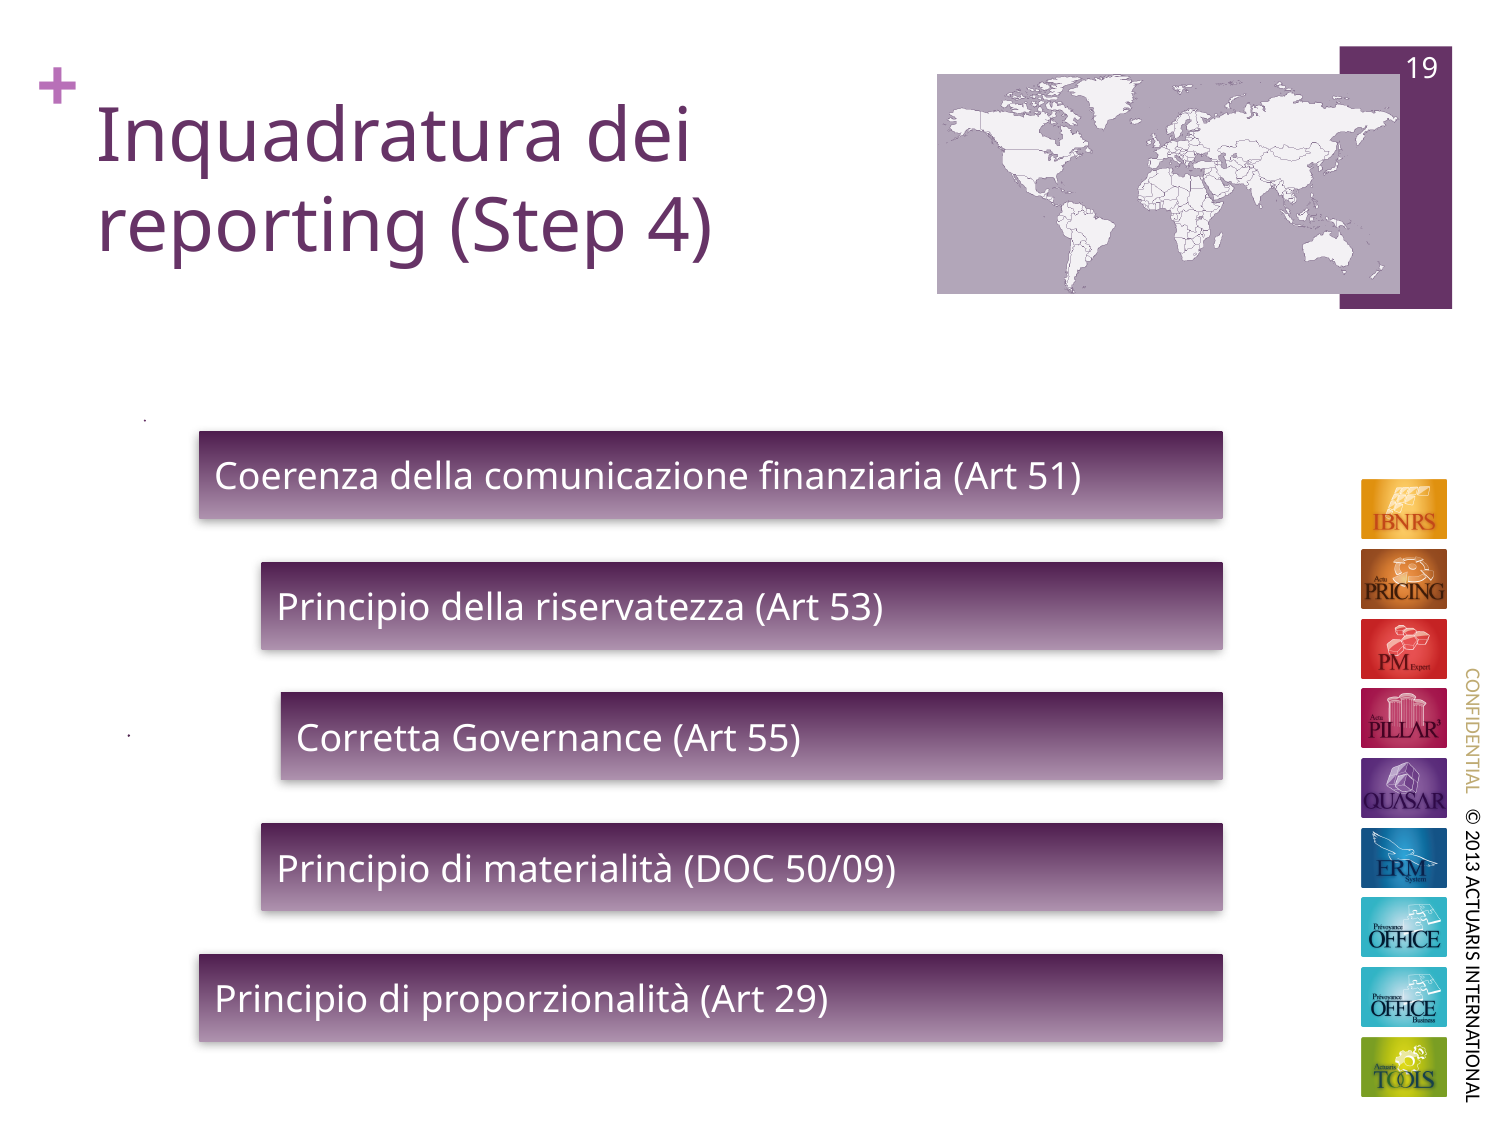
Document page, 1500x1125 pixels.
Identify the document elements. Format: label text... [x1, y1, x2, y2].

slide_number 19 [1362, 39, 1454, 100]
picture [1361, 549, 1447, 609]
picture [1361, 828, 1447, 888]
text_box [123, 349, 1223, 1048]
picture [1361, 479, 1447, 539]
picture [1361, 1037, 1447, 1097]
title Inquadratura dei reporting (Step 4) [81, 79, 845, 303]
picture [1361, 758, 1447, 818]
picture [1361, 688, 1447, 748]
picture [1361, 967, 1447, 1027]
picture [1361, 897, 1447, 957]
picture [1361, 619, 1447, 679]
